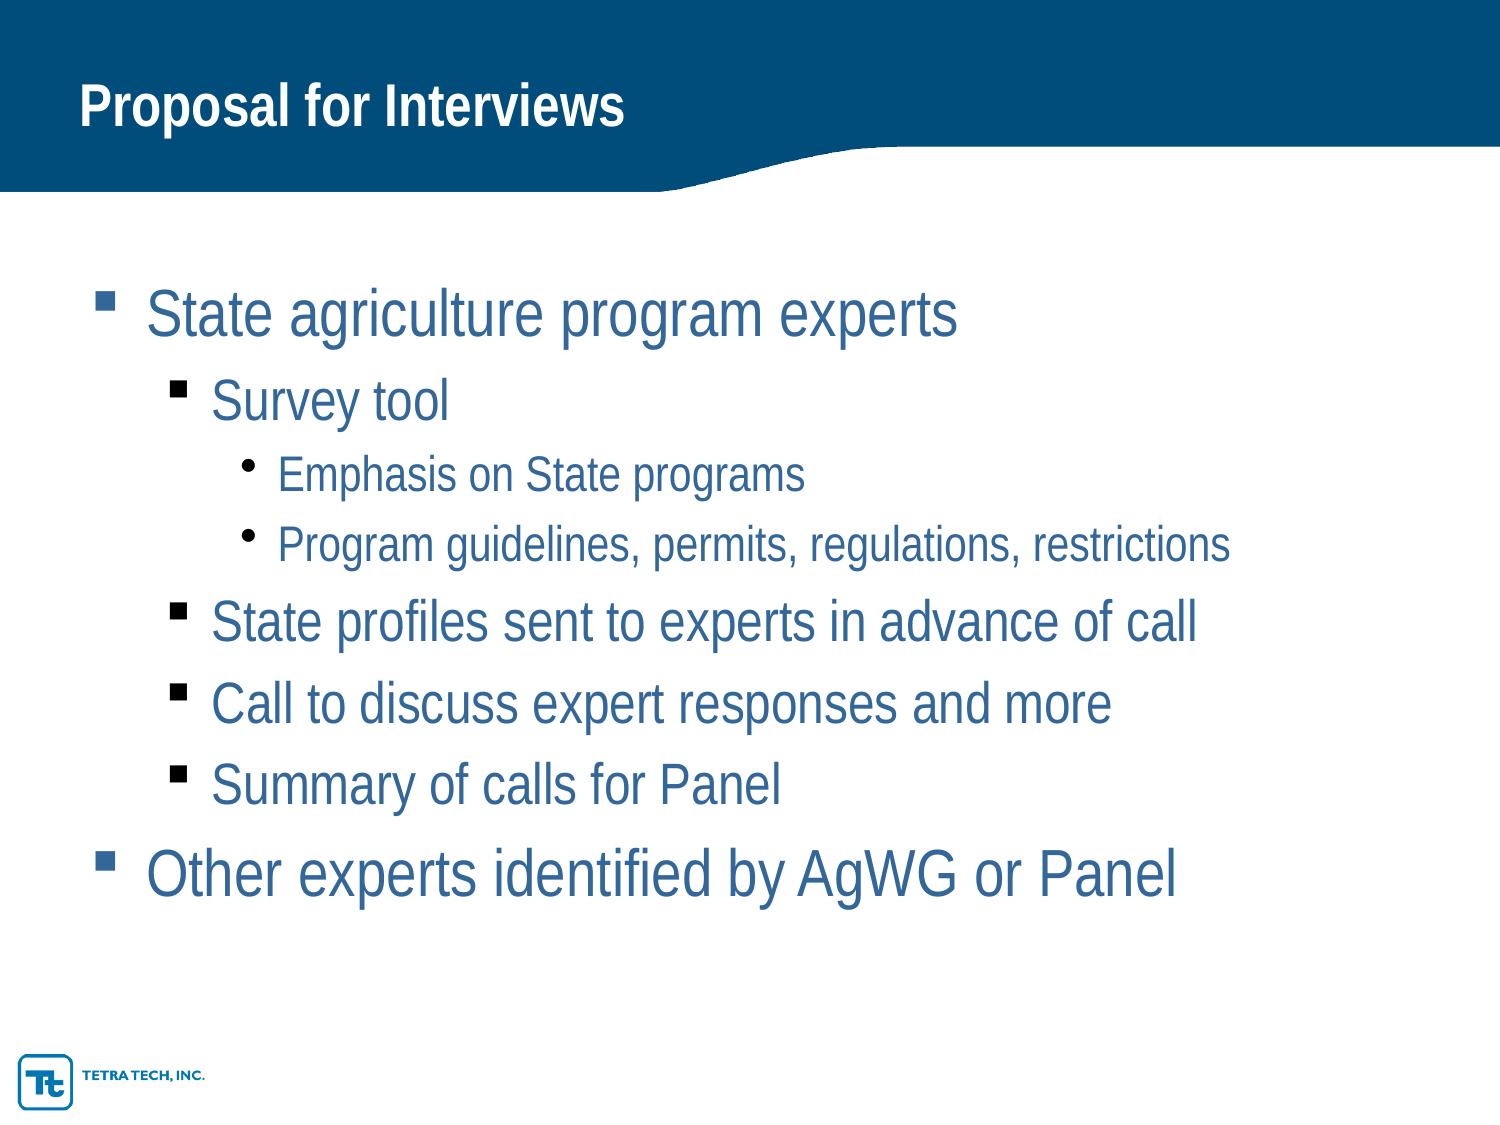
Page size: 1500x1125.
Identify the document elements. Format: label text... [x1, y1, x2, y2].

picture [16, 1050, 205, 1114]
list State agriculture program experts Survey tool Emphasis on State programs Program guidelines, permits, regulations, restrictions State profiles sent to experts in advance of call Call to discuss expert responses and more Summary of calls for Panel Other experts identified by AgWG or Panel [74, 262, 1426, 1006]
title Proposal for Interviews [63, 34, 1359, 171]
picture [0, 0, 1500, 1000]
